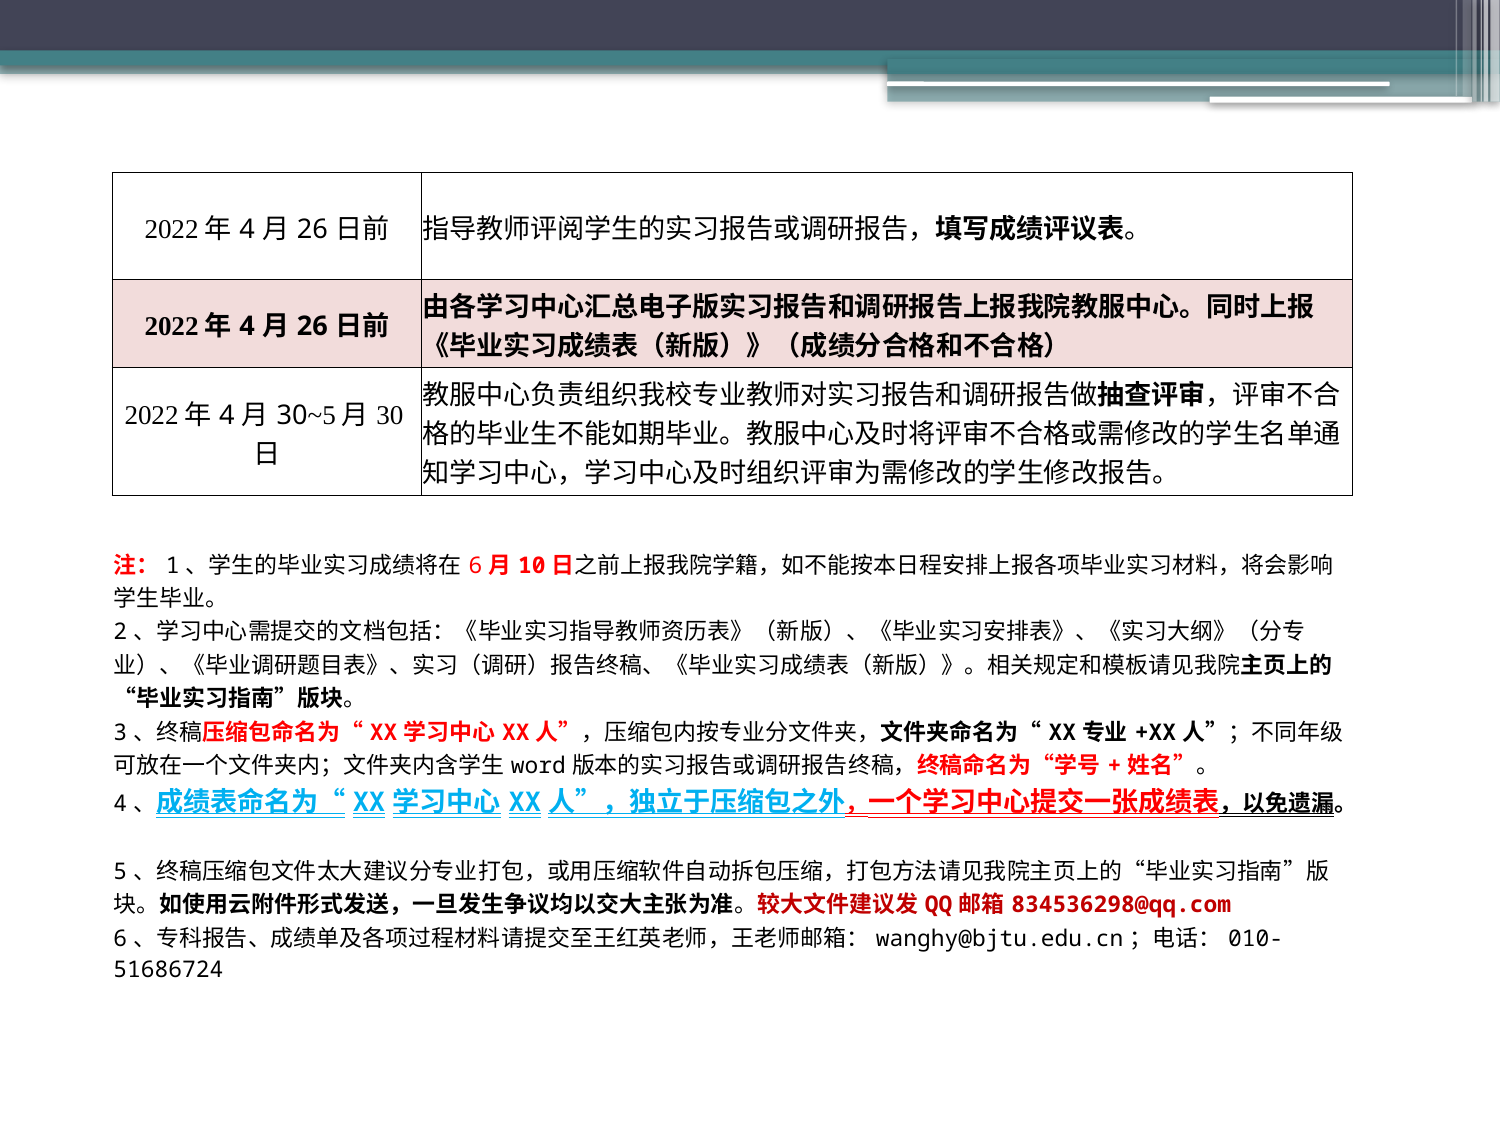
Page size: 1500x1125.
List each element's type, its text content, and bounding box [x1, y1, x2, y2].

table_cell 教服中心负责组织我校专业教师对实习报告和调研报告做抽查评审，评审不合格的毕业生不能如期毕业。教服中心及时将评审不合格或需修改的学生名单通知学习中心，学习中心及时组织评审为需修改的学生修改报告。 [422, 368, 1352, 495]
table_cell 2022年4月30~5月30日 [113, 368, 421, 495]
table_cell 2022年4月26日前 [113, 280, 421, 367]
table_cell 由各学习中心汇总电子版实习报告和调研报告上报我院教服中心。同时上报《毕业实习成绩表（新版）》（成绩分合格和不合格） [422, 280, 1352, 367]
table_header 指导教师评阅学生的实习报告或调研报告，填写成绩评议表。 [422, 173, 1352, 279]
table_cell 注：1、学生的毕业实习成绩将在6月10日之前上报我院学籍，如不能按本日程安排上报各项毕业实习材料，将会影响学生毕业。 2、学习中心需提交的文档包括：《毕业实习指导教师资历表》（新版）、《毕业实习安排表》、《实习大纲》（分专业）、《毕业调研题目表》、实习（调研）报告终稿、《毕业实习成绩表（新版）》。相关规定和模板请见我院主页上的“毕业实习指南”版块。 3、终稿压缩包命名为“XX学习中心XX人”，压缩包内按专业分文件夹，文件夹命名为“XX专业+XX人”；不同年级可放在一个文件夹内；文件夹内含学生word版本的实习报告或调研报告终稿，终稿命名为“学号+姓名”。 4、成绩表命名为“XX学习中心XX人”，独立于压缩包之外，一个学习中心提交一张成绩表，以免遗漏。 5、终稿压缩包文件太大建议分专业打包，或用压缩软件自动拆包压缩，打包方法请见我院主页上的“毕业实习指南”版块。如使用云附件形式发送，一旦发生争议均以交大主张为准。较大文件建议发QQ邮箱834536298@qq.com 6、专科报告、成绩单及各项过程材料请提交至王红英老师，王老师邮箱：wanghy@bjtu.edu.cn；电话：010-51686724 [112, 496, 1352, 1035]
table_header 2022年4月26日前 [113, 173, 421, 279]
